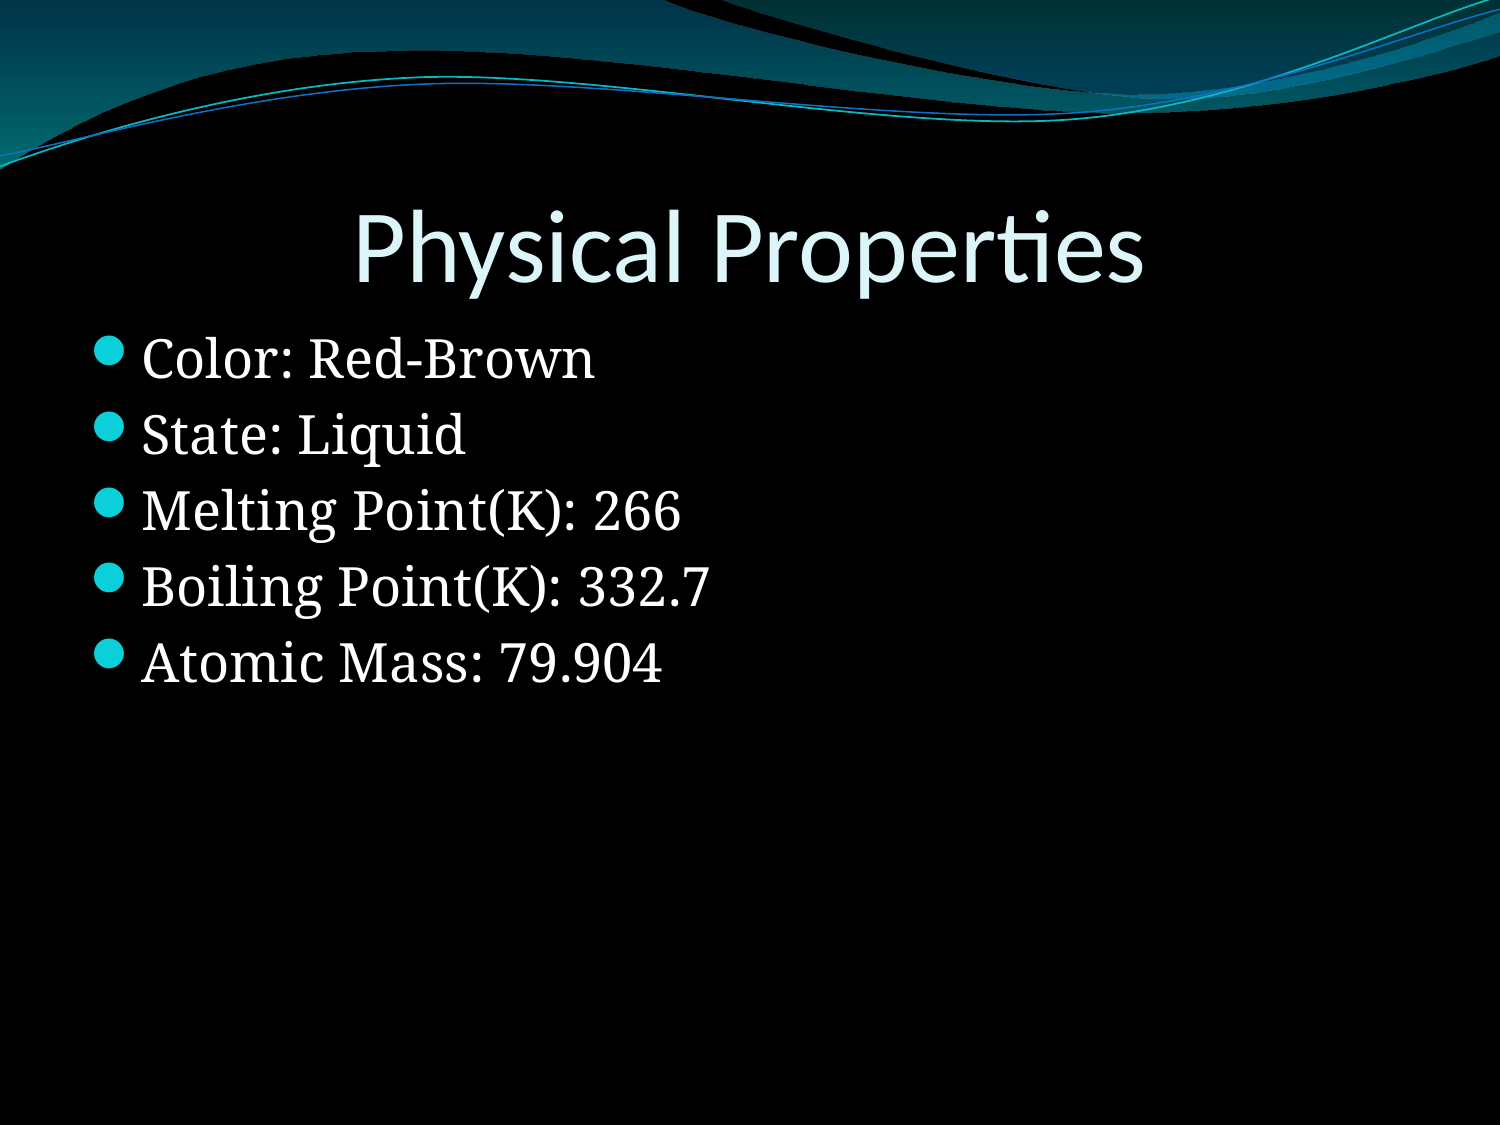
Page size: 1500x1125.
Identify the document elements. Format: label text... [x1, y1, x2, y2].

title Physical Properties [75, 115, 1425, 303]
list Color: Red-Brown State: Liquid Melting Point(K): 266 Boiling Point(K): 332.7 Atomic Mass: 79.904 [75, 317, 1425, 1038]
